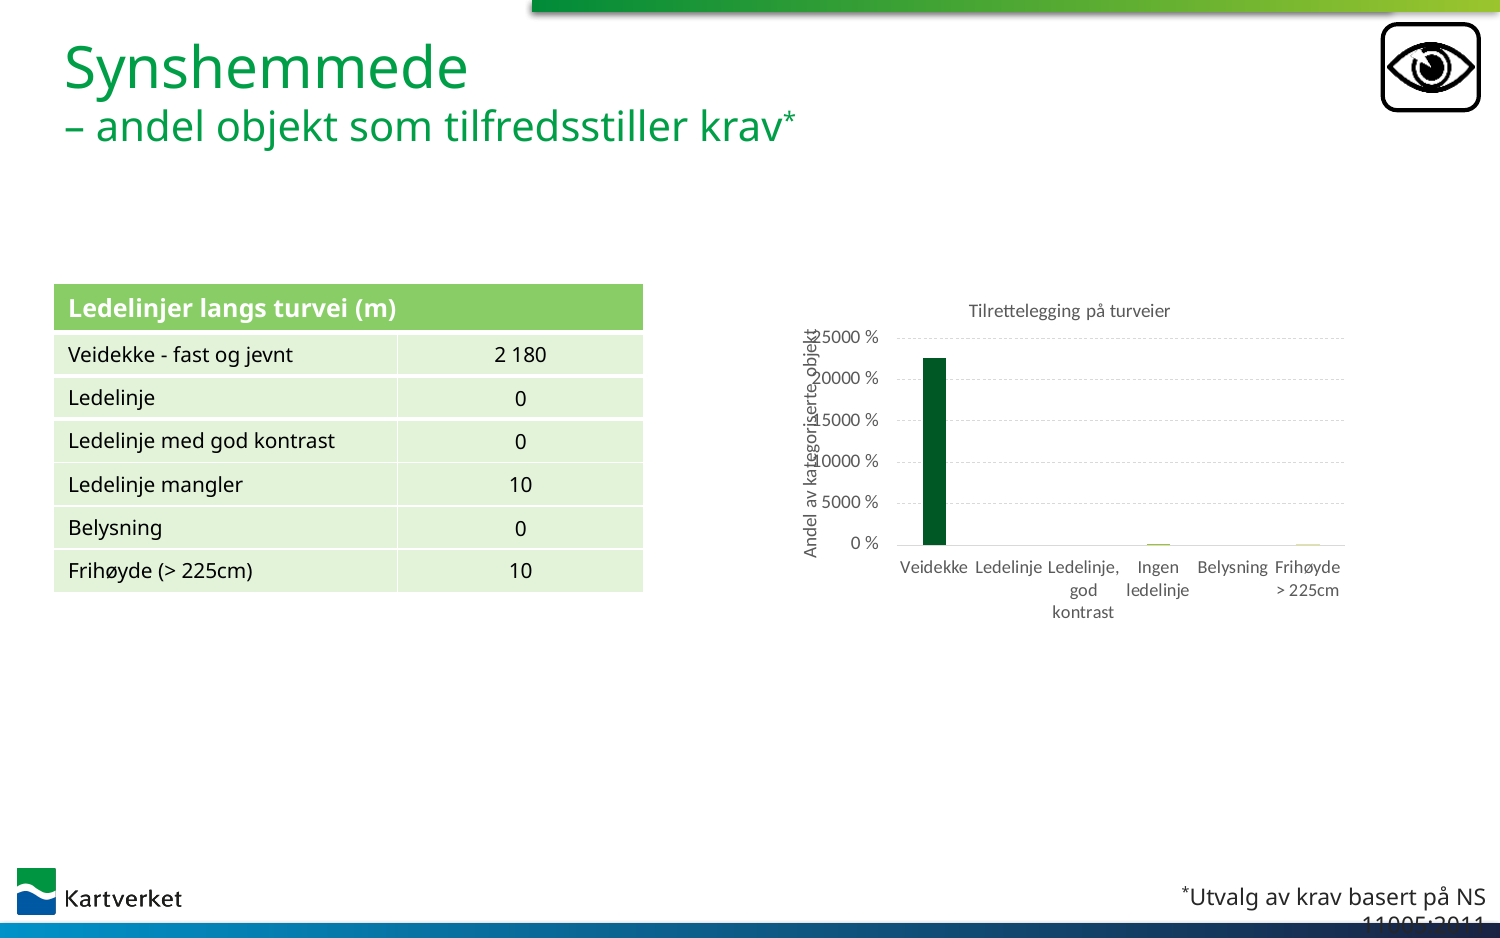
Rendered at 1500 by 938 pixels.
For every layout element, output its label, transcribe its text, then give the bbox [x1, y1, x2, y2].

text_box Synshemmede – andel objekt som tilfredsstiller krav* [49, 24, 1431, 158]
table_cell Belysning [54, 507, 397, 548]
table_header Ledelinjer langs turvei (m) [54, 284, 643, 330]
table_cell Ledelinje [54, 378, 397, 417]
picture [791, 291, 1348, 630]
table_cell Ledelinje med god kontrast [54, 421, 397, 462]
table_cell 0 [398, 378, 643, 417]
text_box *Utvalg av krav basert på NS 11005:2011 [1068, 873, 1500, 938]
table_cell 10 [398, 550, 643, 592]
table_cell 0 [398, 507, 643, 548]
table_cell Ledelinje mangler [54, 463, 397, 505]
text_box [1382, 24, 1480, 111]
table_cell Veidekke - fast og jevnt [54, 335, 397, 374]
table_cell 0 [398, 421, 643, 462]
table_cell 10 [398, 463, 643, 505]
table_cell 2 180 [398, 335, 643, 374]
table_cell Frihøyde (> 225cm) [54, 550, 397, 592]
